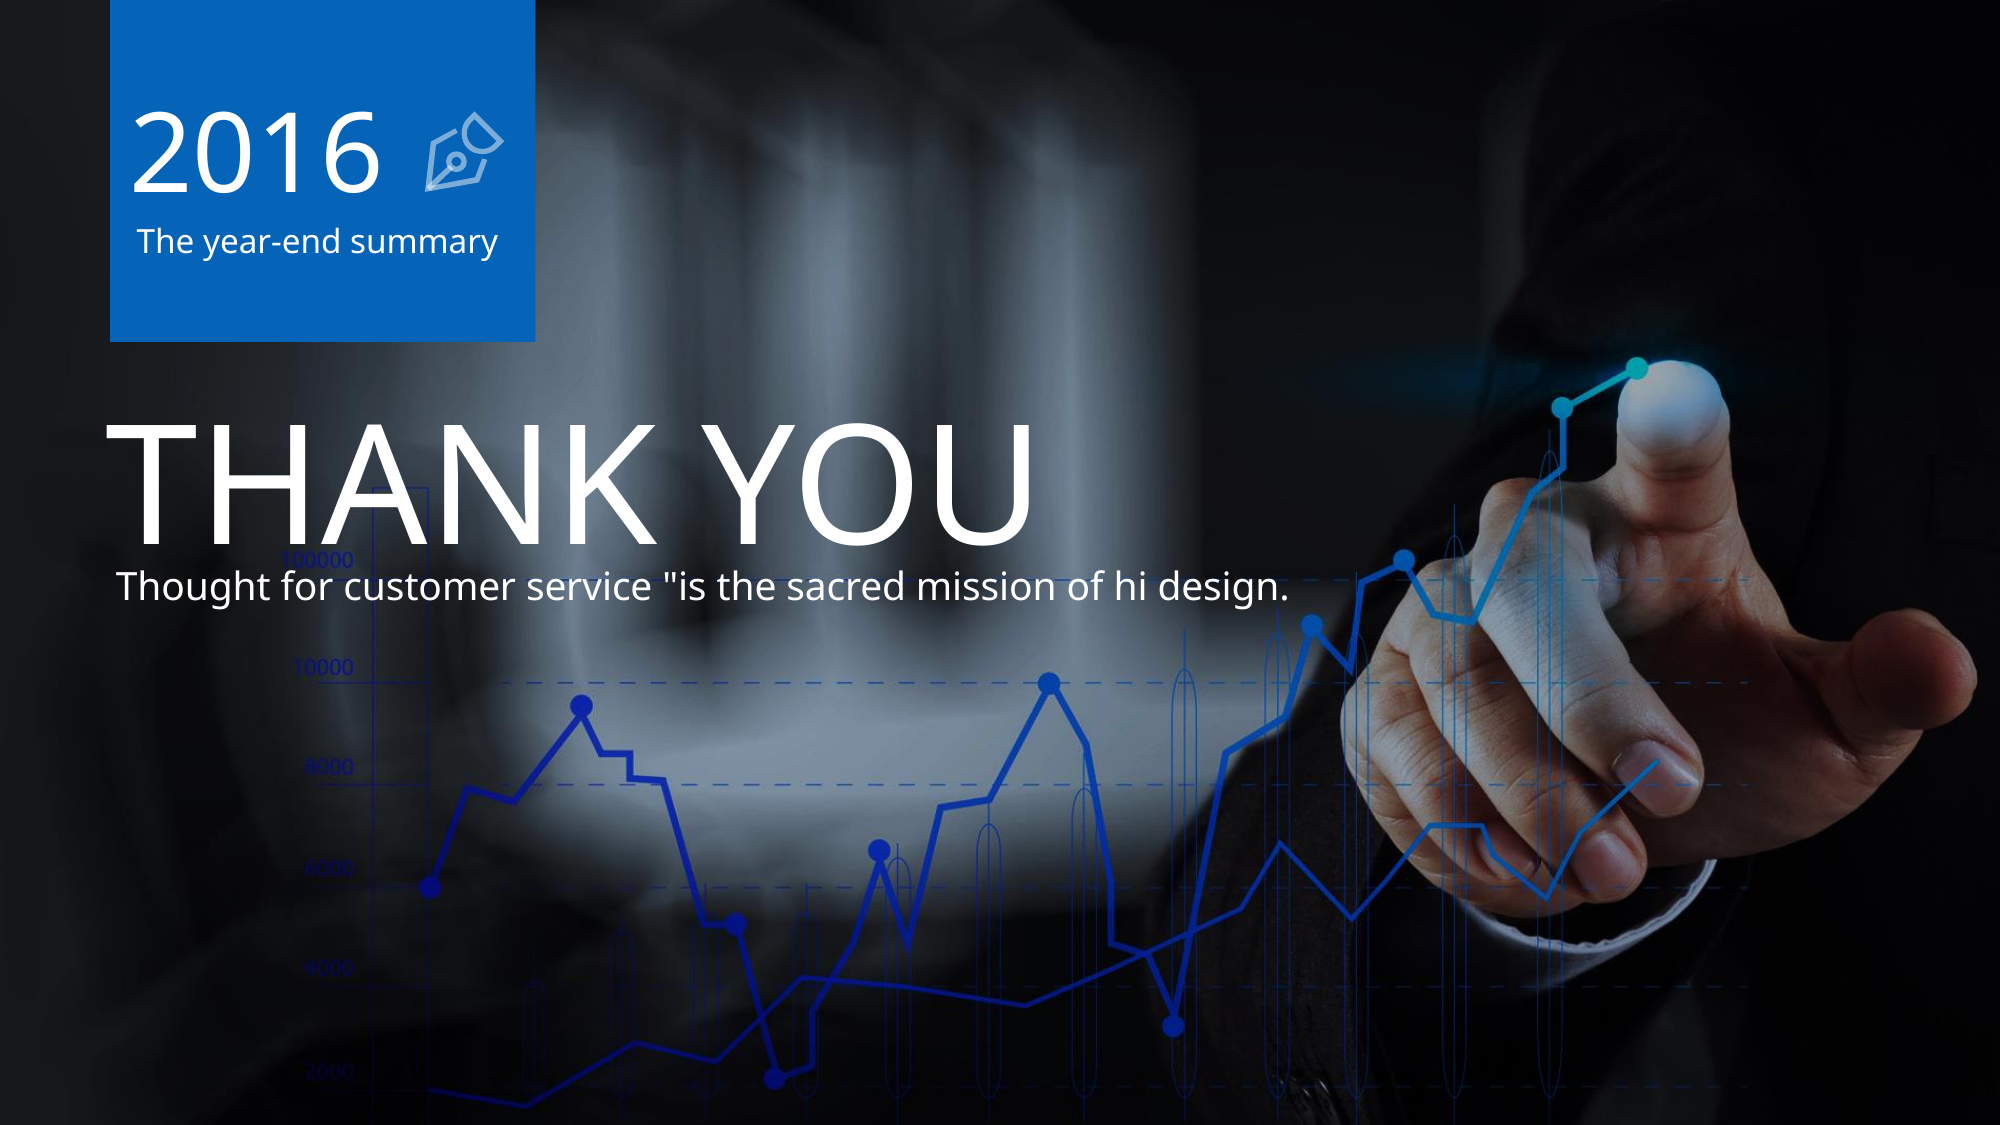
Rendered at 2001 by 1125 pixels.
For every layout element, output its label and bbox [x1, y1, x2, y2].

text_box [110, 0, 536, 342]
picture [0, 0, 2000, 1125]
